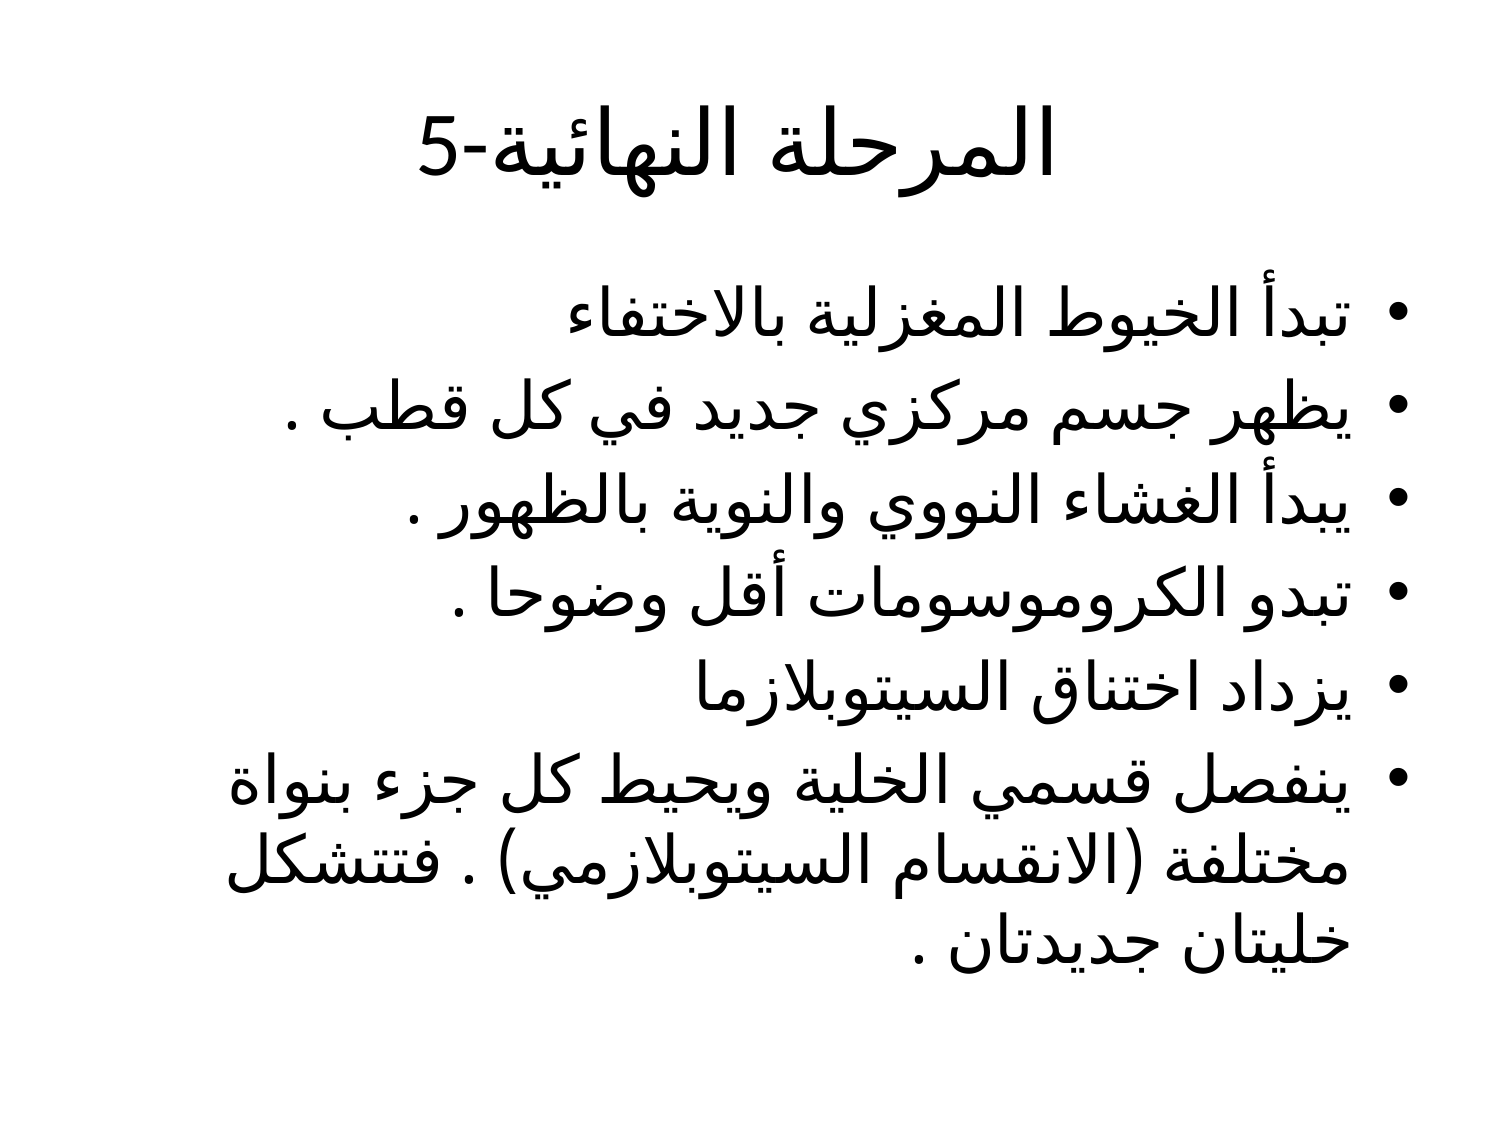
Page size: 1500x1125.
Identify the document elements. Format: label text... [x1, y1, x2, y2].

title 5-المرحلة النهائية [75, 45, 1425, 233]
list تبدأ الخيوط المغزلية بالاختفاء يظهر جسم مركزي جديد في كل قطب . يبدأ الغشاء النووي والنوية بالظهور . تبدو الكروموسومات أقل وضوحا . يزداد اختناق السيتوبلازما ينفصل قسمي الخلية ويحيط كل جزء بنواة مختلفة (الانقسام السيتوبلازمي) . فتتشكل خليتان جديدتان . [75, 262, 1425, 1005]
